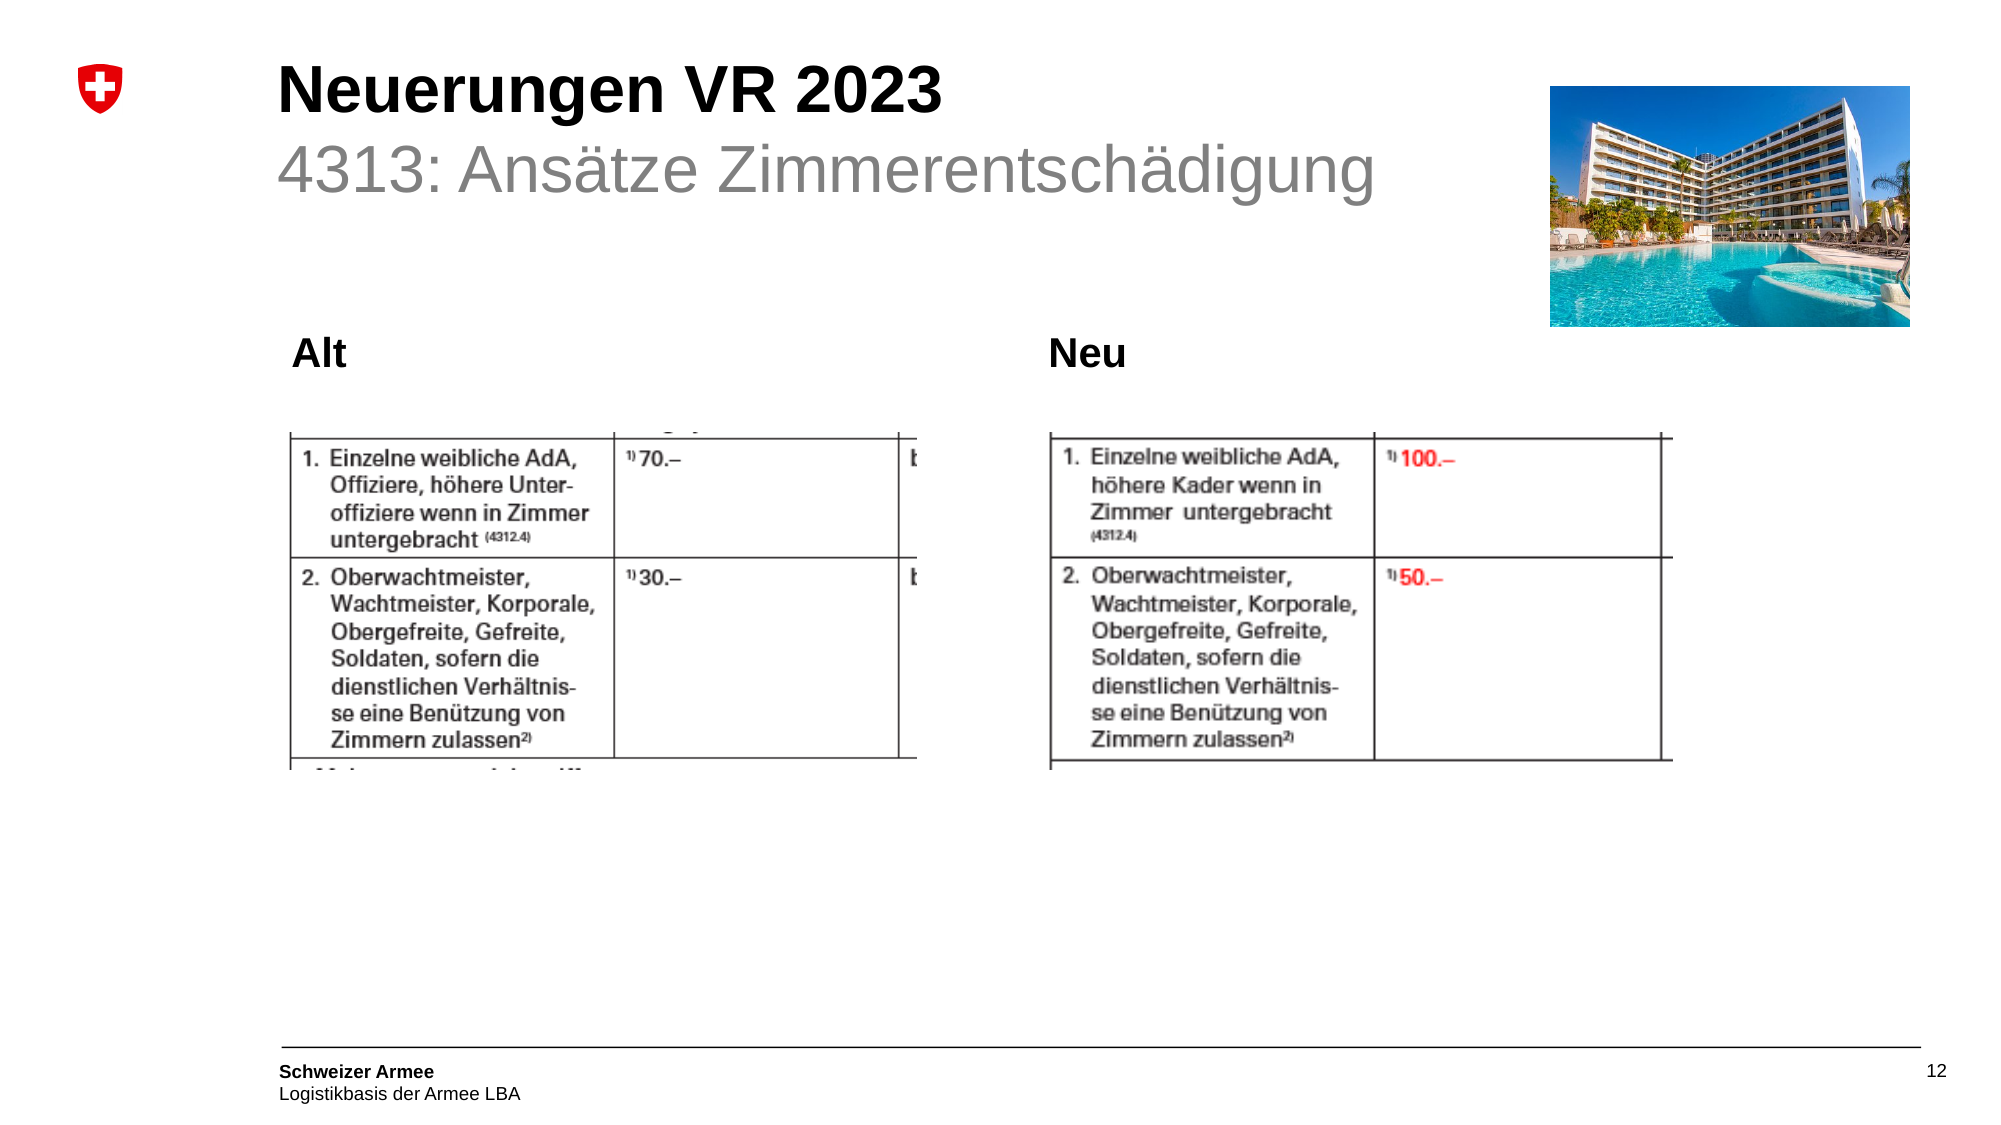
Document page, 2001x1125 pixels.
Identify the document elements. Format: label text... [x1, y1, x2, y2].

picture [1038, 432, 1674, 771]
picture [78, 64, 123, 115]
picture [1550, 86, 1910, 327]
title Neuerungen VR 2023 4313: Ansätze Zimmerentschädigung [277, 45, 1910, 209]
picture [275, 432, 917, 771]
list Alt Neu [290, 326, 1910, 983]
